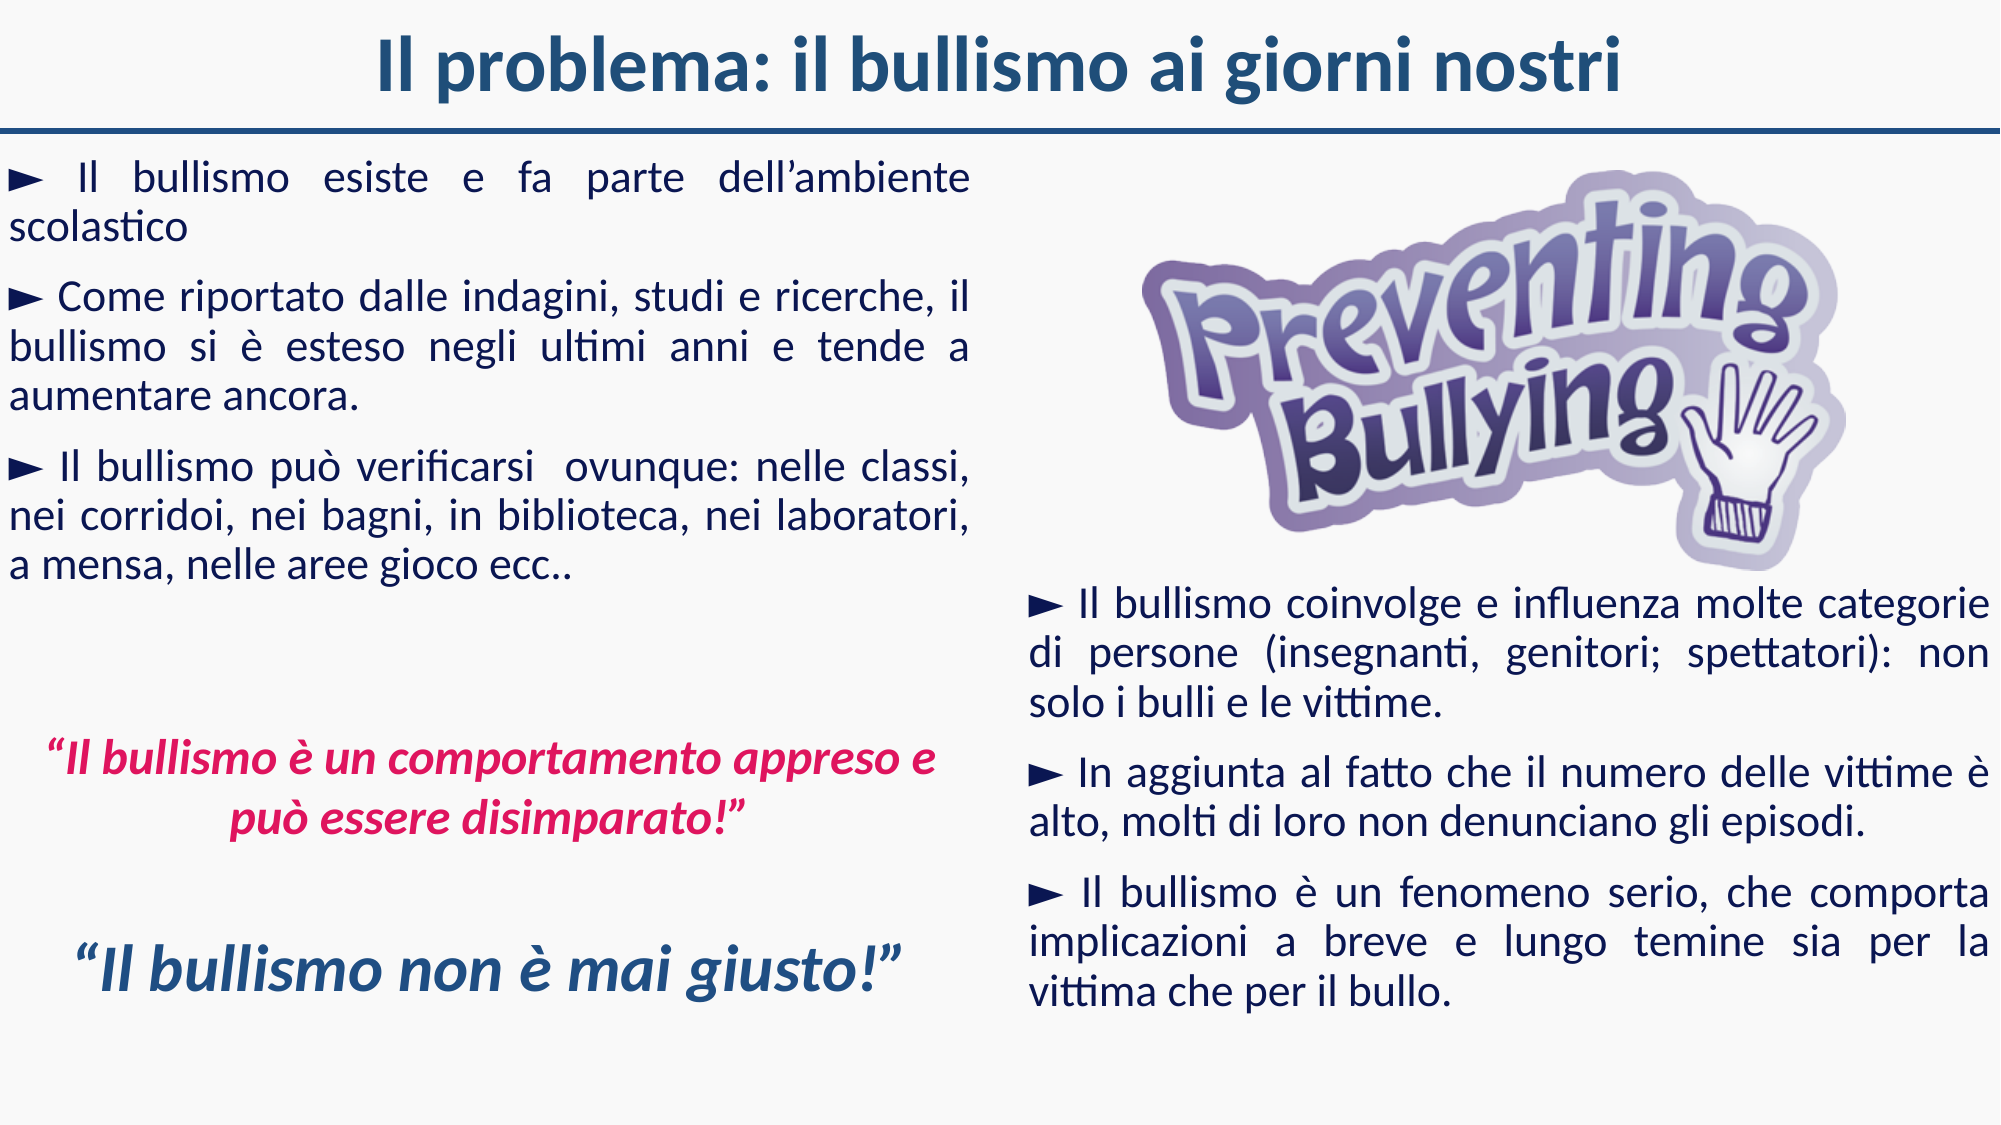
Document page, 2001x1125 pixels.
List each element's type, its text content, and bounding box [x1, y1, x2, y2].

title Il problema: il bullismo ai giorni nostri [0, 0, 2000, 131]
text_box ► Il bullismo coinvolge e influenza molte categorie di persone (insegnanti, genitori; spettatori): non solo i bulli e le vittime. ► In aggiunta al fatto che il numero delle vittime è alto, molti di loro non denunciano gli episodi. ► Il bullismo è un fenomeno serio, che comporta implicazioni a breve e lungo temine sia per la vittima che per il bullo. [1019, 569, 2000, 1058]
text_box ► Il bullismo esiste e fa parte dell’ambiente scolastico ► Come riportato dalle indagini, studi e ricerche, il bullismo si è esteso negli ultimi anni e tende a aumentare ancora. ► Il bullismo può verificarsi ovunque: nelle classi, nei corridoi, nei bagni, in biblioteca, nei laboratori, a mensa, nelle aree gioco ecc.. “Il bullismo è un comportamento appreso e può essere disimparato!” “Il bullismo non è mai giusto!” [0, 143, 981, 1082]
picture [1142, 170, 1846, 571]
